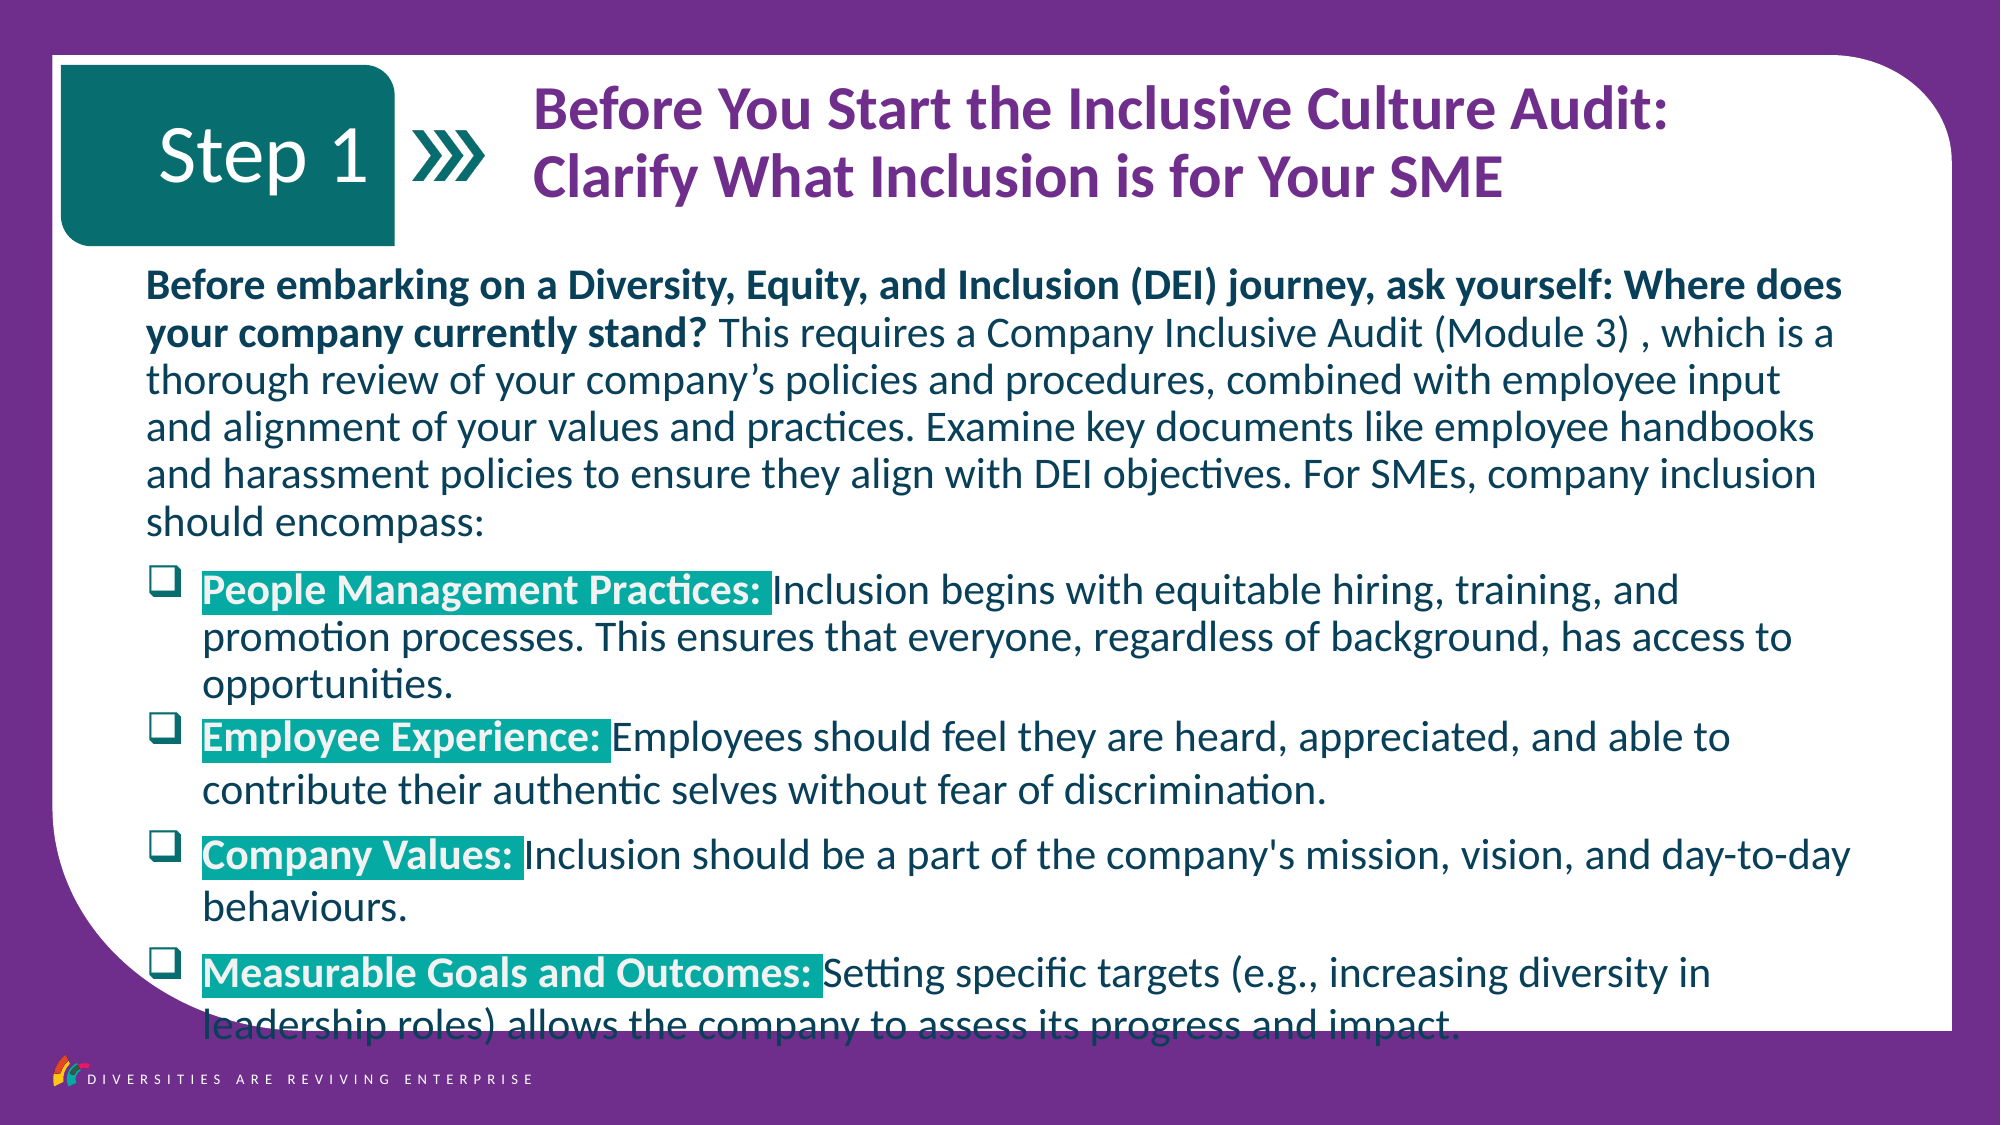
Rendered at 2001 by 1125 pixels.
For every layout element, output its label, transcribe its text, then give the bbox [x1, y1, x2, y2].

list Before embarking on a Diversity, Equity, and Inclusion (DEI) journey, ask yourself: Where does your company currently stand? This requires a Company Inclusive Audit (Module 3) , which is a thorough review of your company’s policies and procedures, combined with employee input and alignment of your values and practices. Examine key documents like employee handbooks and harassment policies to ensure they align with DEI objectives. For SMEs, company inclusion should encompass: People Management Practices: Inclusion begins with equitable hiring, training, and promotion processes. This ensures that everyone, regardless of background, has access to opportunities. Employee Experience: Employees should feel they are heard, appreciated, and able to contribute their authentic selves without fear of discrimination. Company Values: Inclusion should be a part of the company's mission, vision, and day-to-day behaviours. Measurable Goals and Outcomes: Setting specific targets (e.g., increasing diversity in leadership roles) allows the company to assess its progress and impact. [130, 254, 1869, 887]
text_box [59, 71, 396, 248]
text_box Step 1 [15, 56, 385, 213]
list Before You Start the Inclusive Culture Audit: Clarify What Inclusion is for Your SME [518, 68, 1821, 201]
picture [404, 112, 491, 199]
